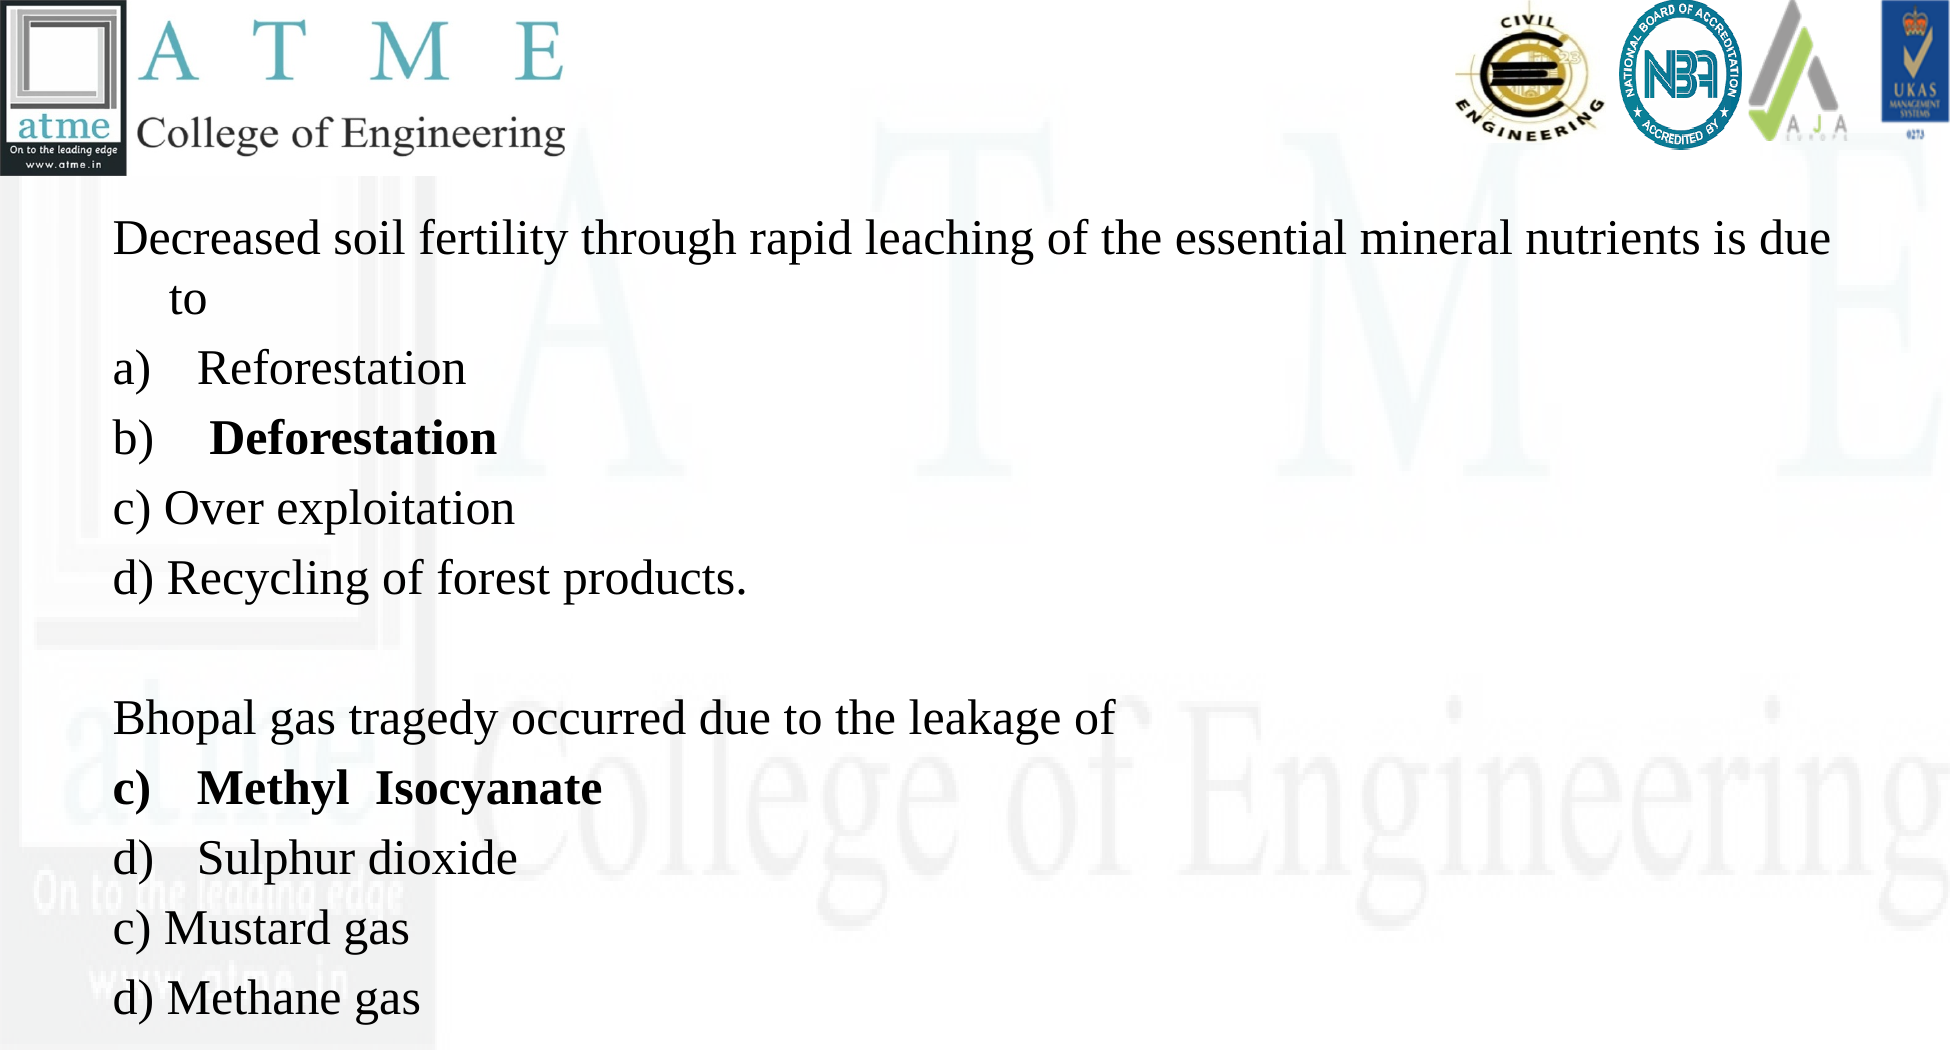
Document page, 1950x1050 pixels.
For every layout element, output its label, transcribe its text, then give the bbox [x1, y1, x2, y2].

picture [1619, 0, 1727, 151]
picture [0, 0, 566, 177]
picture [1728, 89, 1736, 95]
picture [1684, 94, 1742, 151]
picture [1666, 139, 1680, 144]
picture [1455, 0, 1606, 144]
picture [1697, 0, 1742, 54]
picture [1697, 9, 1702, 17]
list Decreased soil fertility through rapid leaching of the essential mineral nutrients is due to Reforestation Deforestation c) Over exploitation d) Recycling of forest products. Bhopal gas tragedy occurred due to the leakage of Methyl Isocyanate Sulphur dioxide c) Mustard gas d) Methane gas [97, 196, 1853, 842]
picture [1716, 113, 1721, 129]
picture [1748, 0, 1950, 142]
picture [1725, 98, 1730, 109]
picture [1683, 133, 1697, 137]
